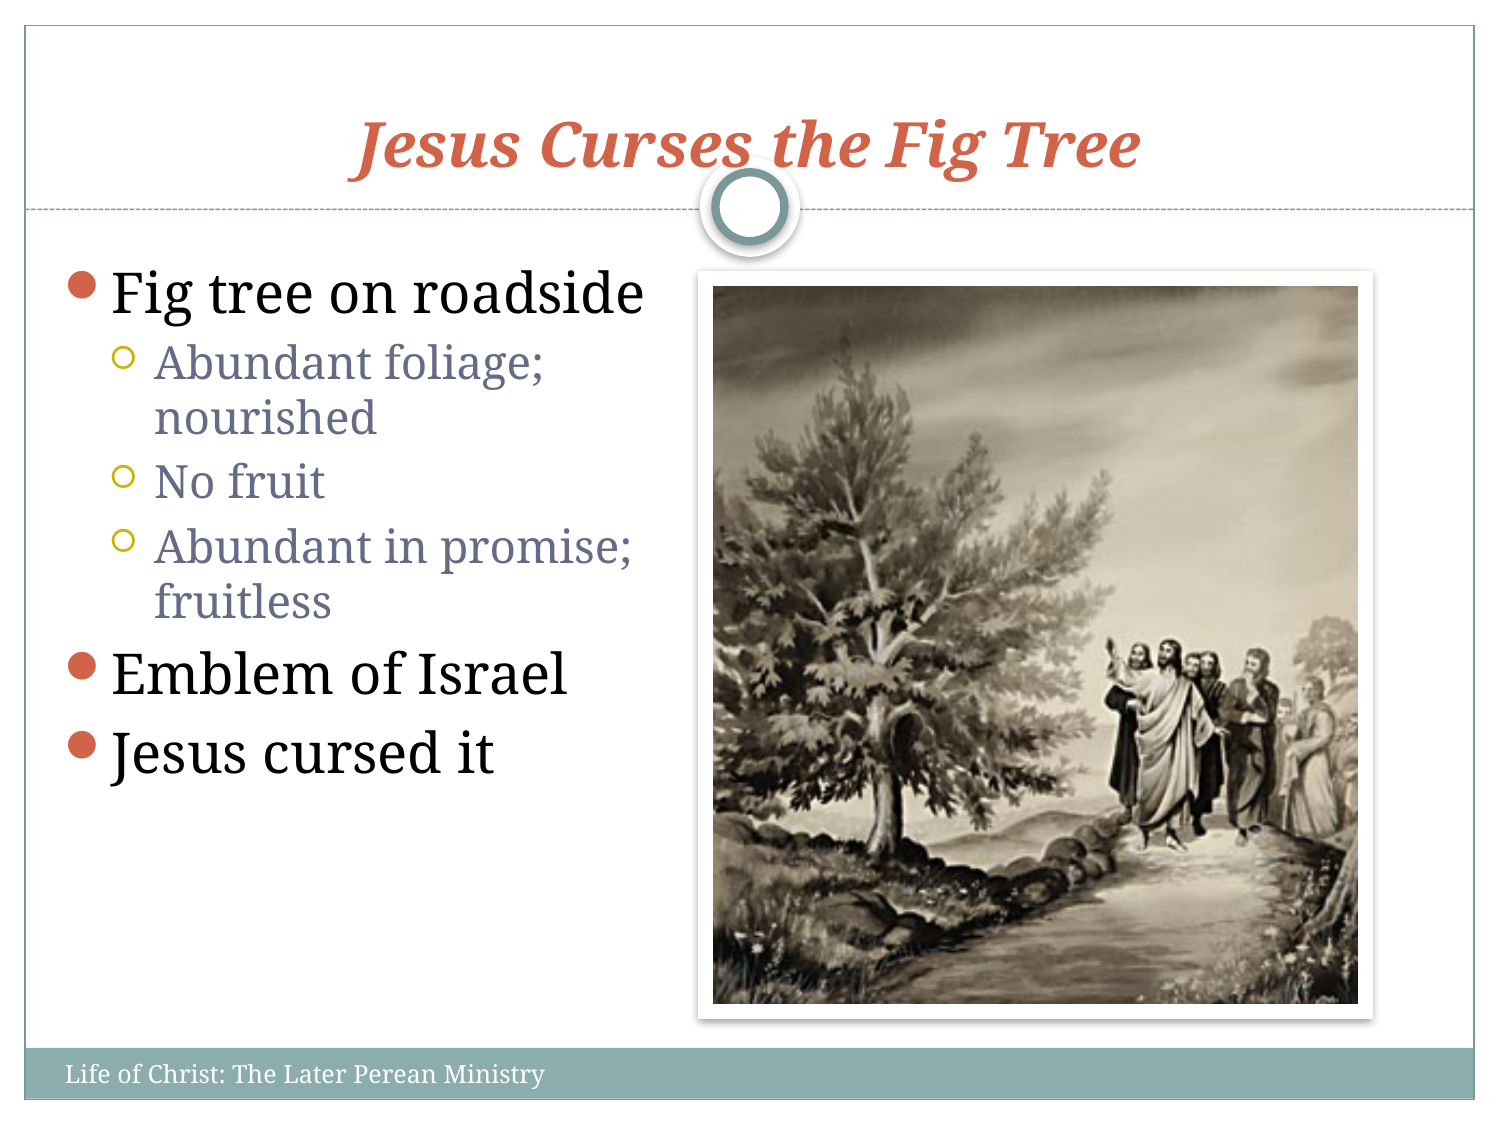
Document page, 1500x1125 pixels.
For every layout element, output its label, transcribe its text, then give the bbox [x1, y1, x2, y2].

picture [712, 285, 1359, 1005]
list Fig tree on roadside Abundant foliage; nourished No fruit Abundant in promise; fruitless Emblem of Israel Jesus cursed it [49, 249, 741, 1005]
title Jesus Curses the Fig Tree [49, 62, 1450, 188]
footer Life of Christ: The Later Perean Ministry [50, 1051, 866, 1112]
